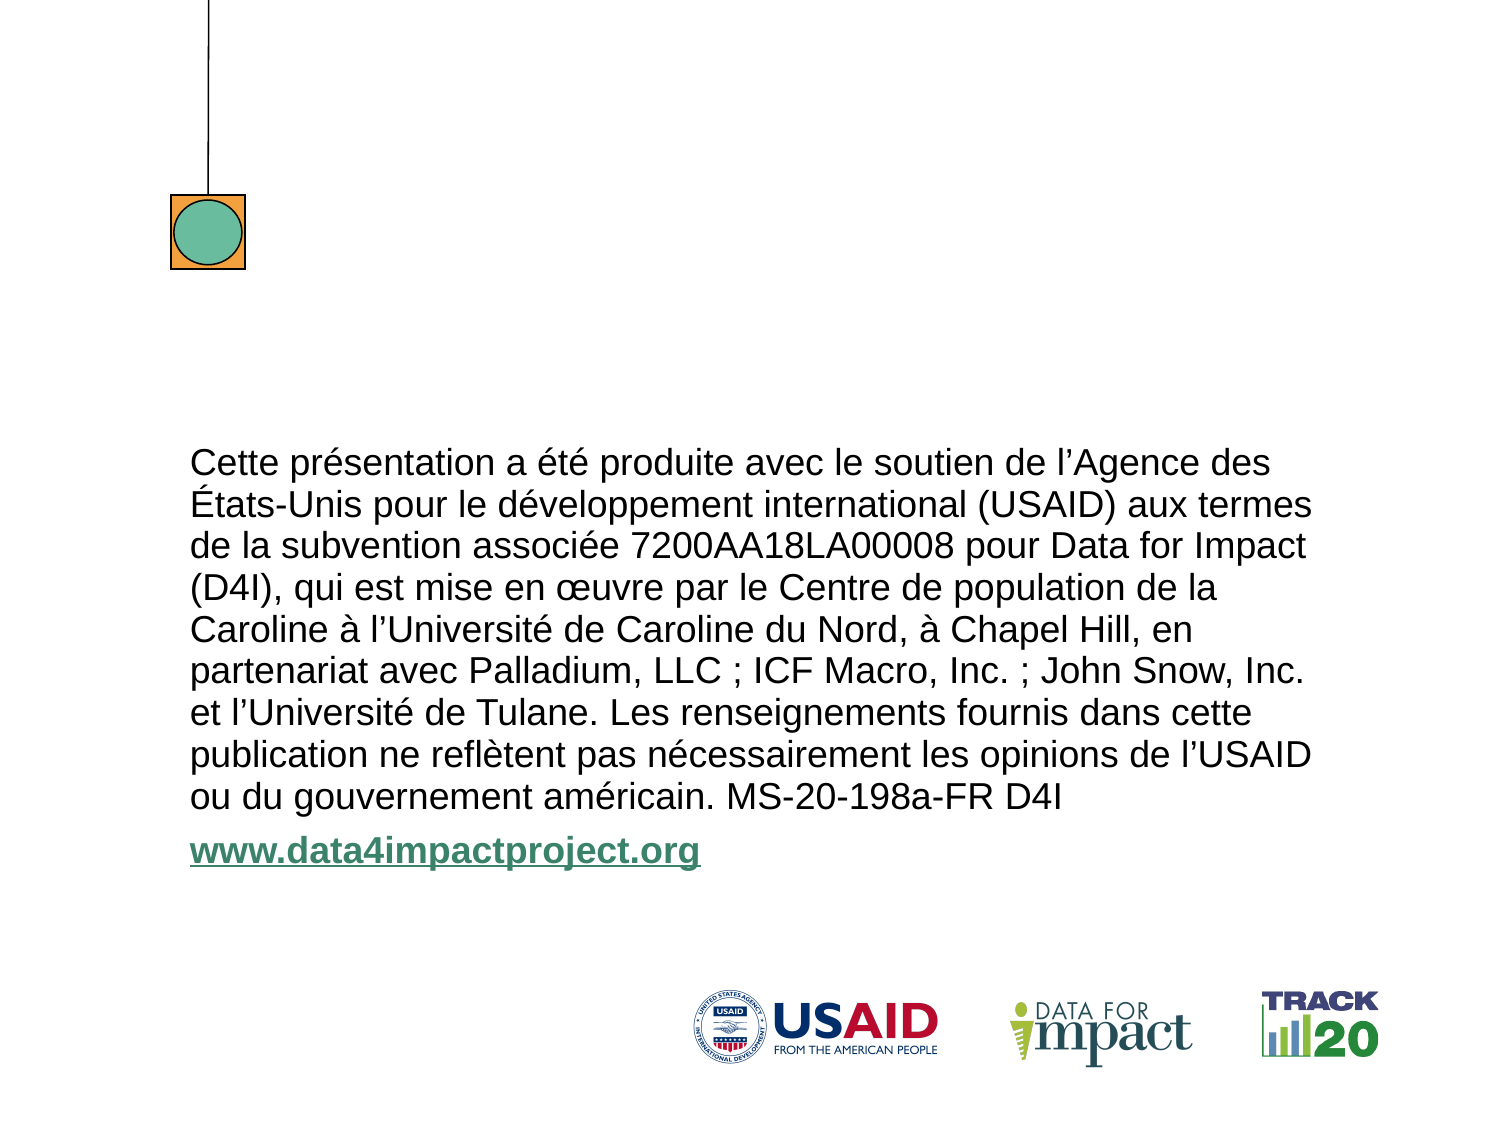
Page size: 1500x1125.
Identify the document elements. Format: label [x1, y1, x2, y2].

picture [659, 968, 1231, 1089]
picture [1262, 991, 1379, 1057]
